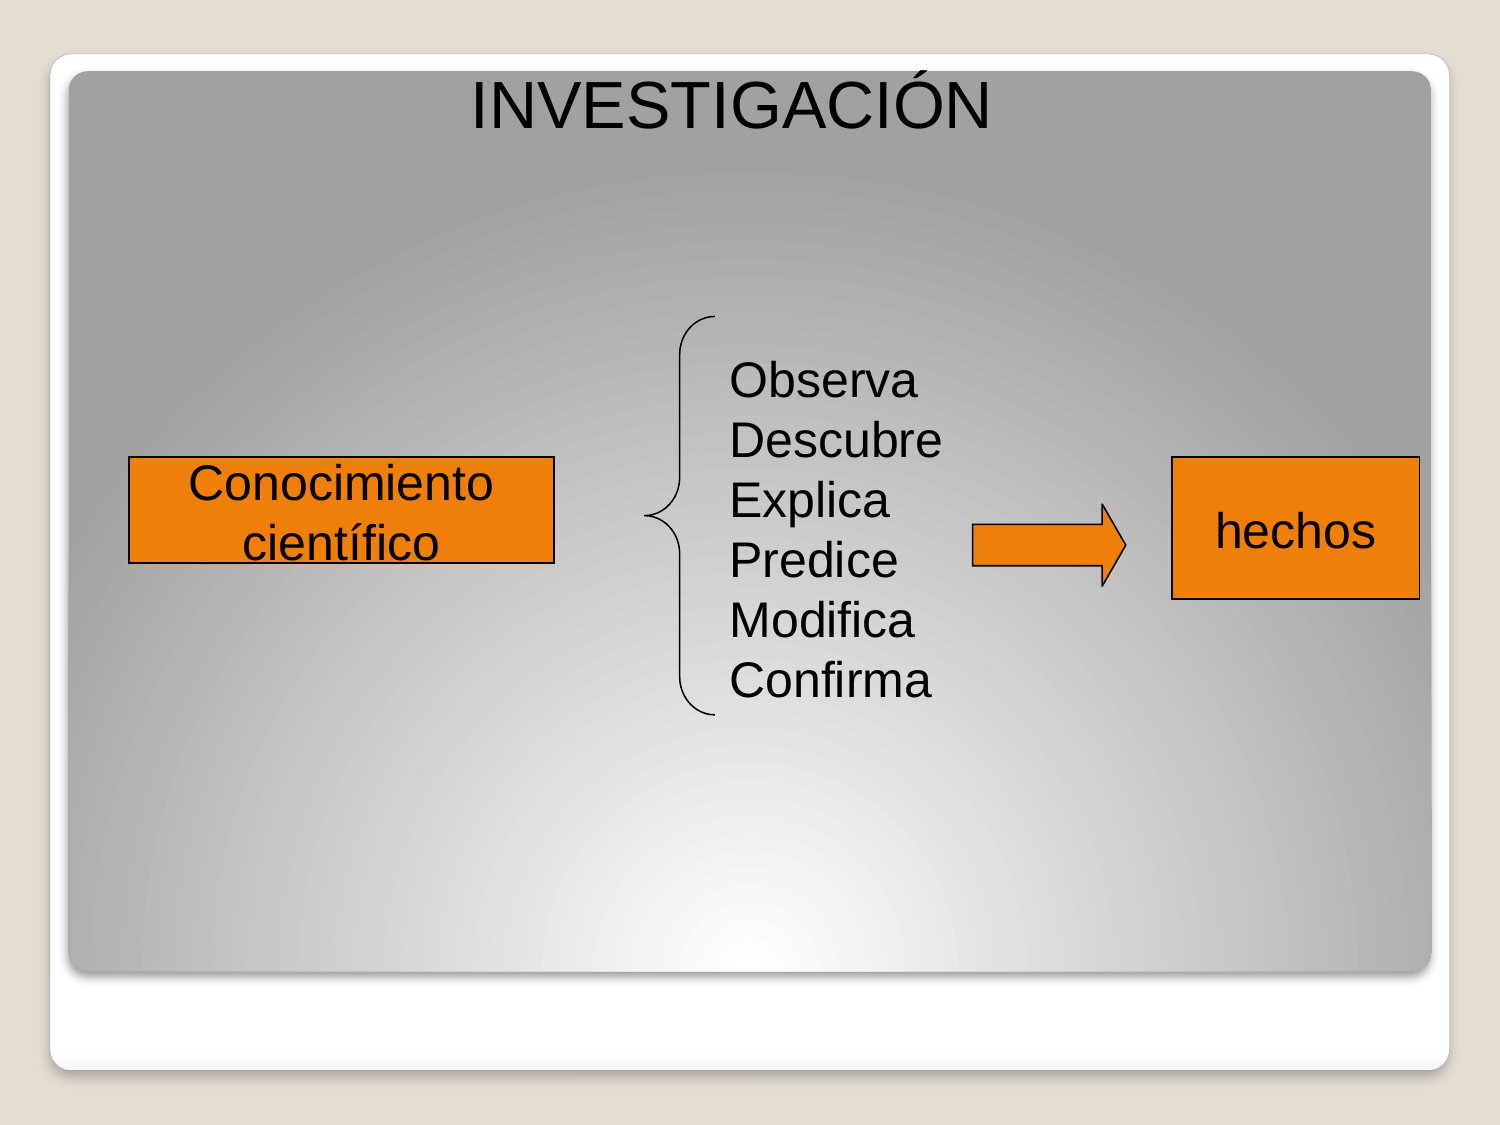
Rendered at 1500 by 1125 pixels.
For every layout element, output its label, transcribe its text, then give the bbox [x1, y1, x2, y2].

text_box Conocimiento científico [128, 457, 555, 564]
text_box Observa Descubre Explica Predice Modifica Confirma [714, 339, 1022, 800]
text_box [972, 503, 1126, 587]
text_box hechos [1171, 457, 1420, 599]
text_box [644, 316, 715, 715]
text_box INVESTIGACIÓN [135, 54, 1329, 150]
